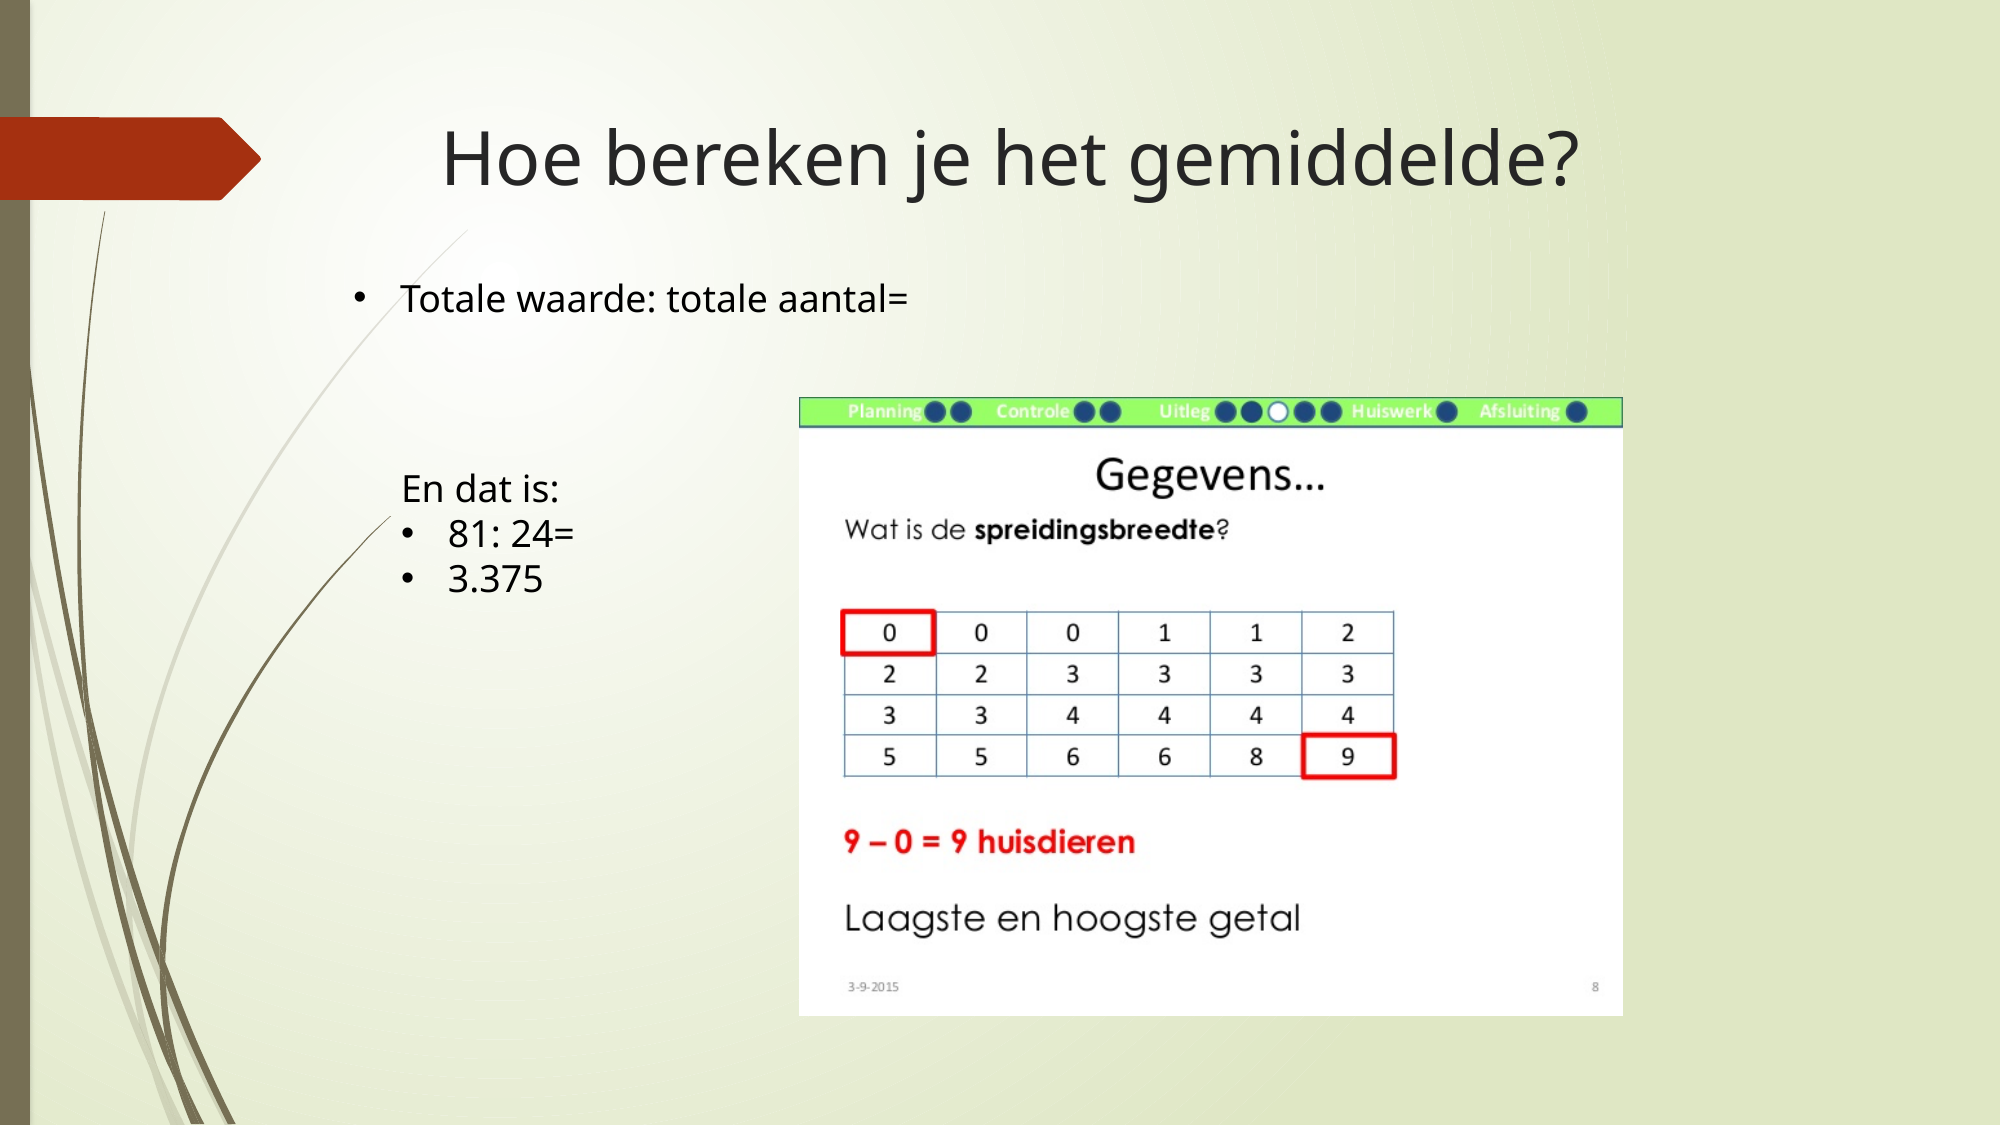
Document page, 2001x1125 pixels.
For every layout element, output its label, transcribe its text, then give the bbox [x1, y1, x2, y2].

text_box En dat is: 81: 24= 3.375 [386, 457, 752, 698]
picture [798, 396, 1623, 1016]
text_box Totale waarde: totale aantal= [338, 267, 989, 372]
title Hoe bereken je het gemiddelde? [425, 102, 1888, 313]
